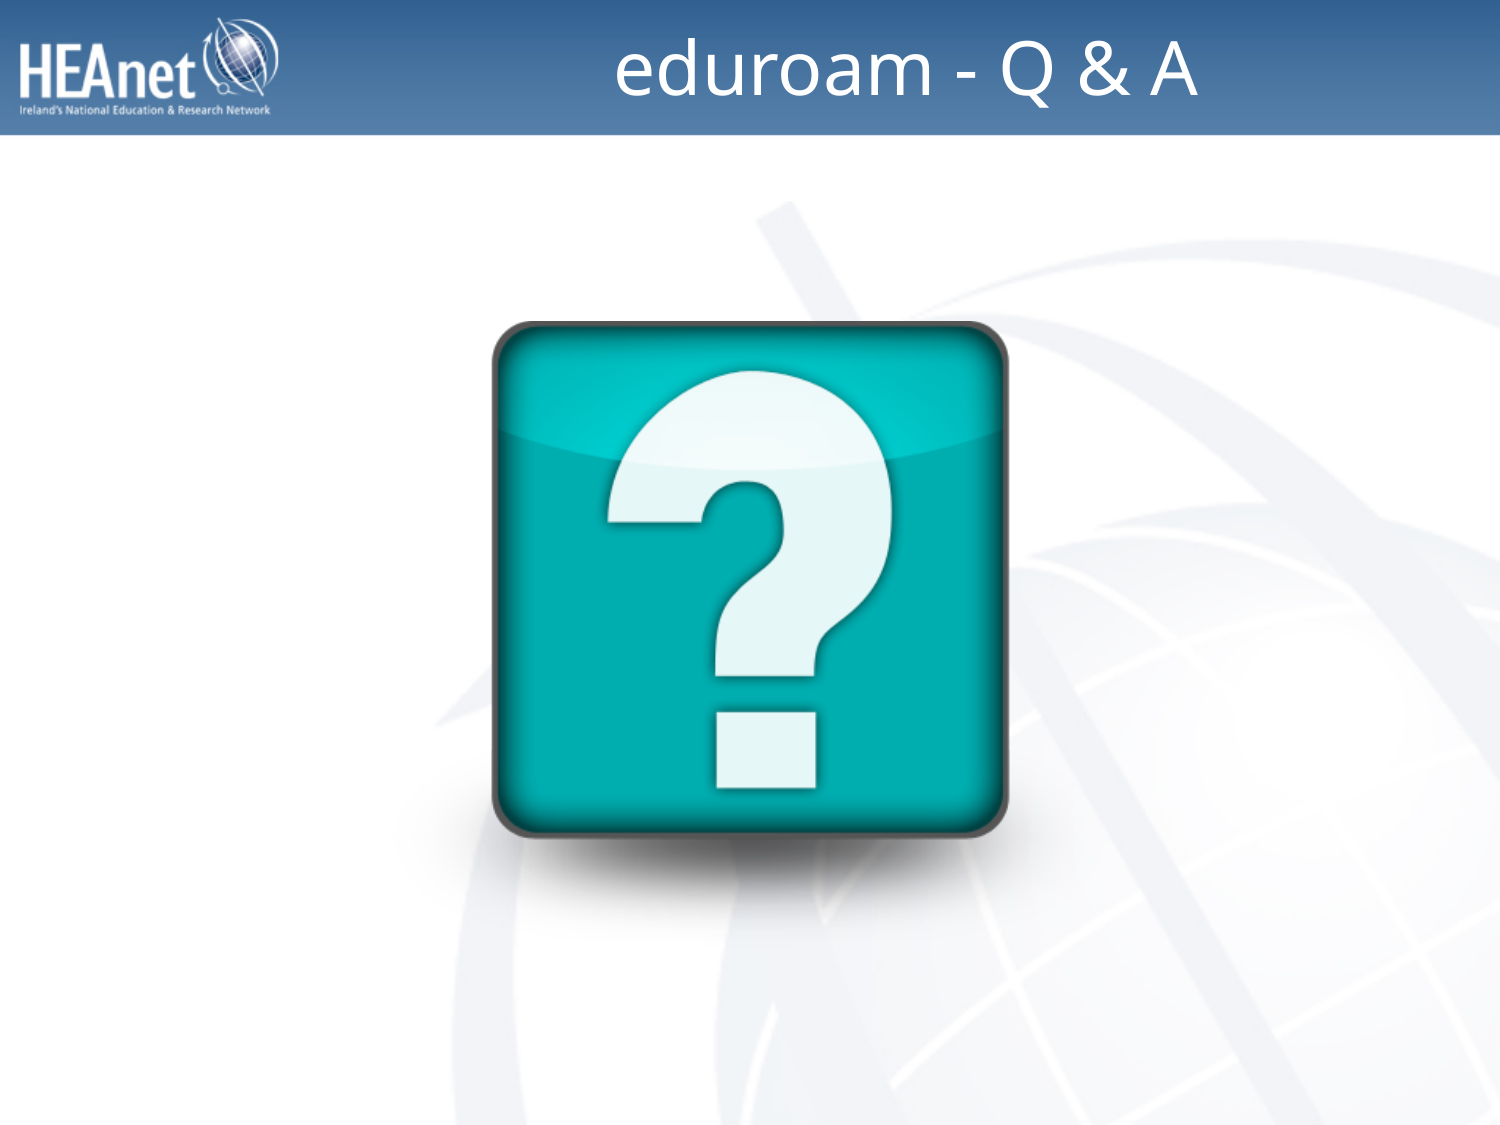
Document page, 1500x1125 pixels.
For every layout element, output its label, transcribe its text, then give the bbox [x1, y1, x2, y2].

picture [0, 0, 1500, 1125]
title eduroam - Q & A [312, 0, 1500, 160]
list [391, 321, 1108, 946]
